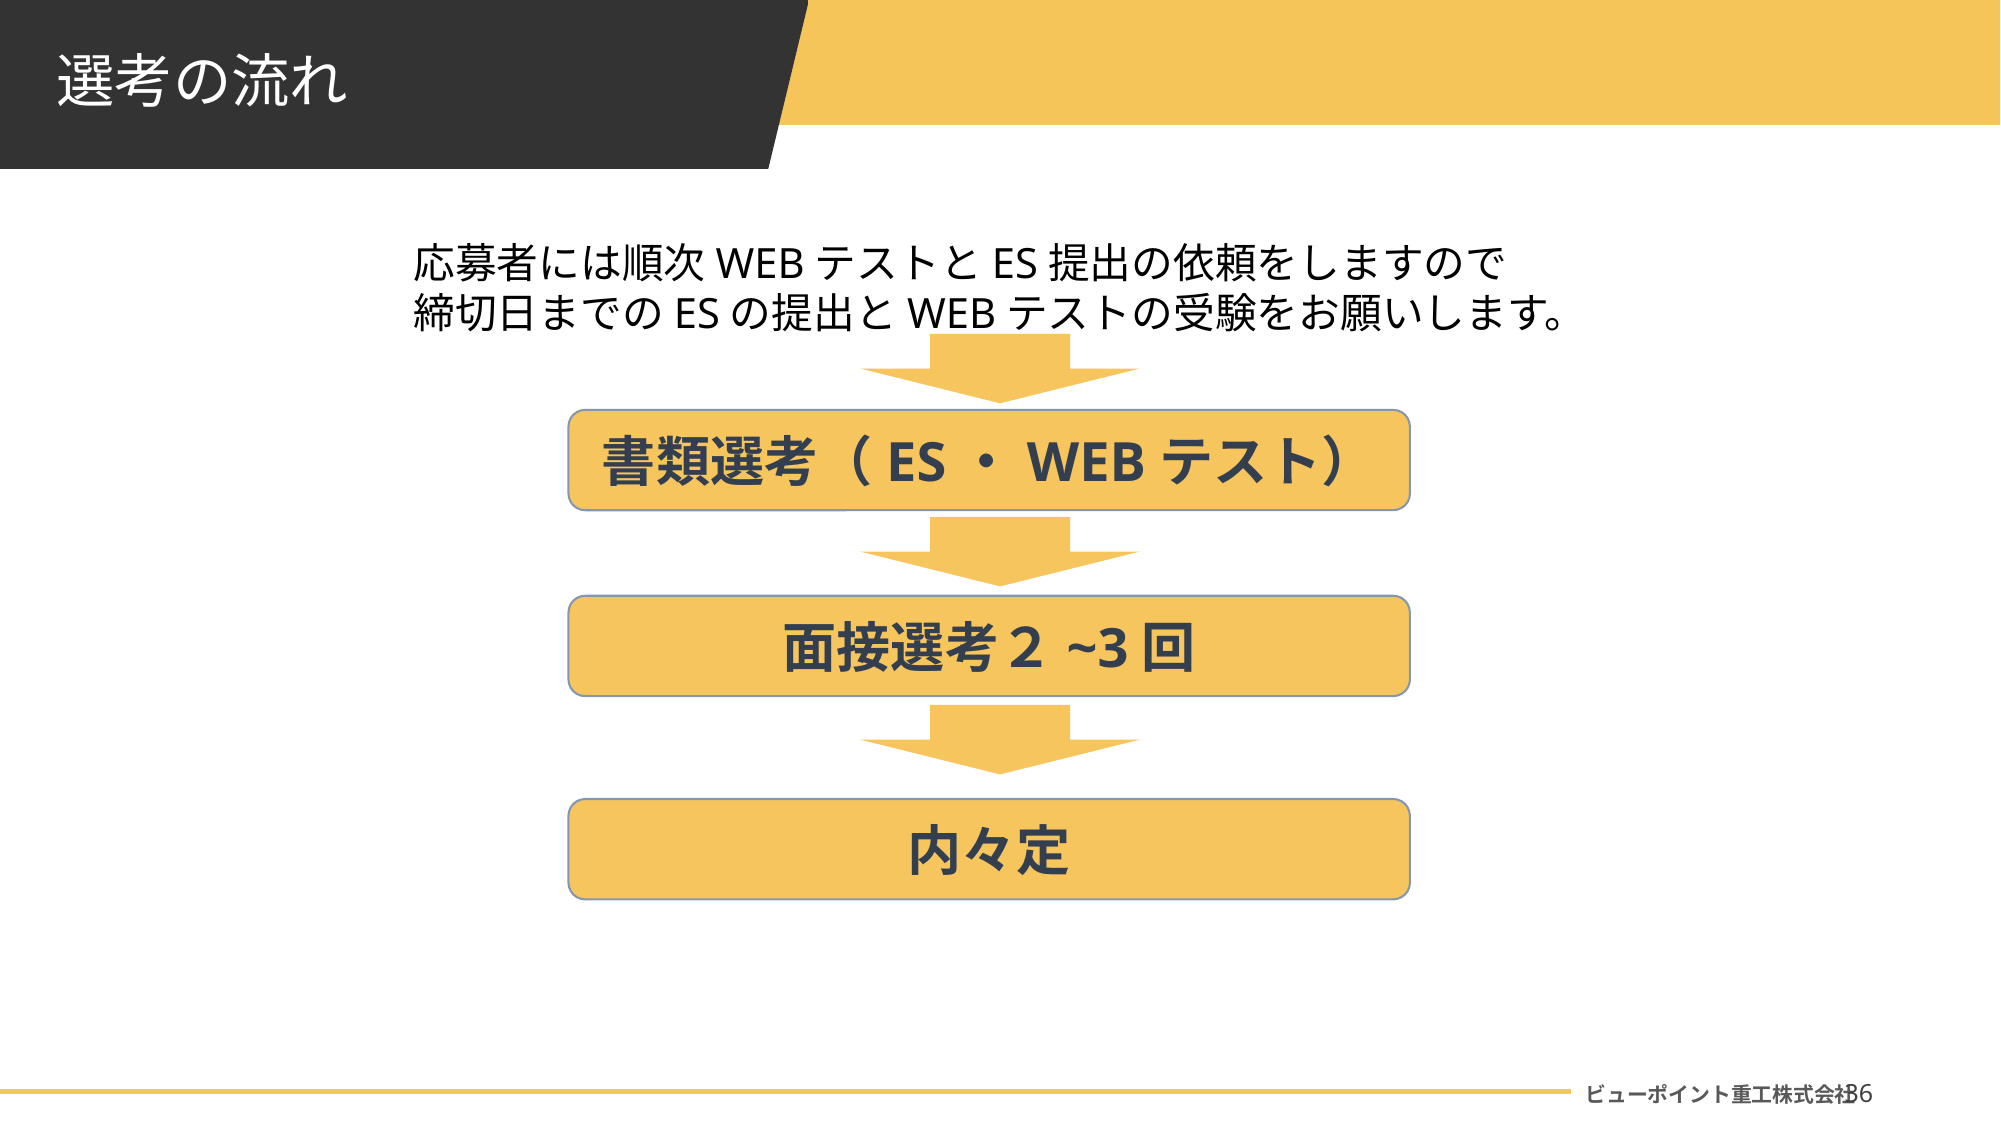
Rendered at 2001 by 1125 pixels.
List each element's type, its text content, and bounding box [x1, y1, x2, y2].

text_box [859, 703, 1141, 776]
text_box [859, 332, 1141, 405]
title 選考の流れ [41, 42, 1096, 124]
text_box 書類選考（ES・WEBテスト） [567, 408, 1411, 512]
text_box 内々定 [567, 797, 1411, 901]
text_box 面接選考２~3回 [567, 594, 1411, 698]
text_box 応募者には順次WEBテストとES提出の依頼をしますので 締切日までのESの提出とWEBテストの受験をお願いします。 [398, 229, 1602, 345]
text_box [859, 515, 1141, 588]
